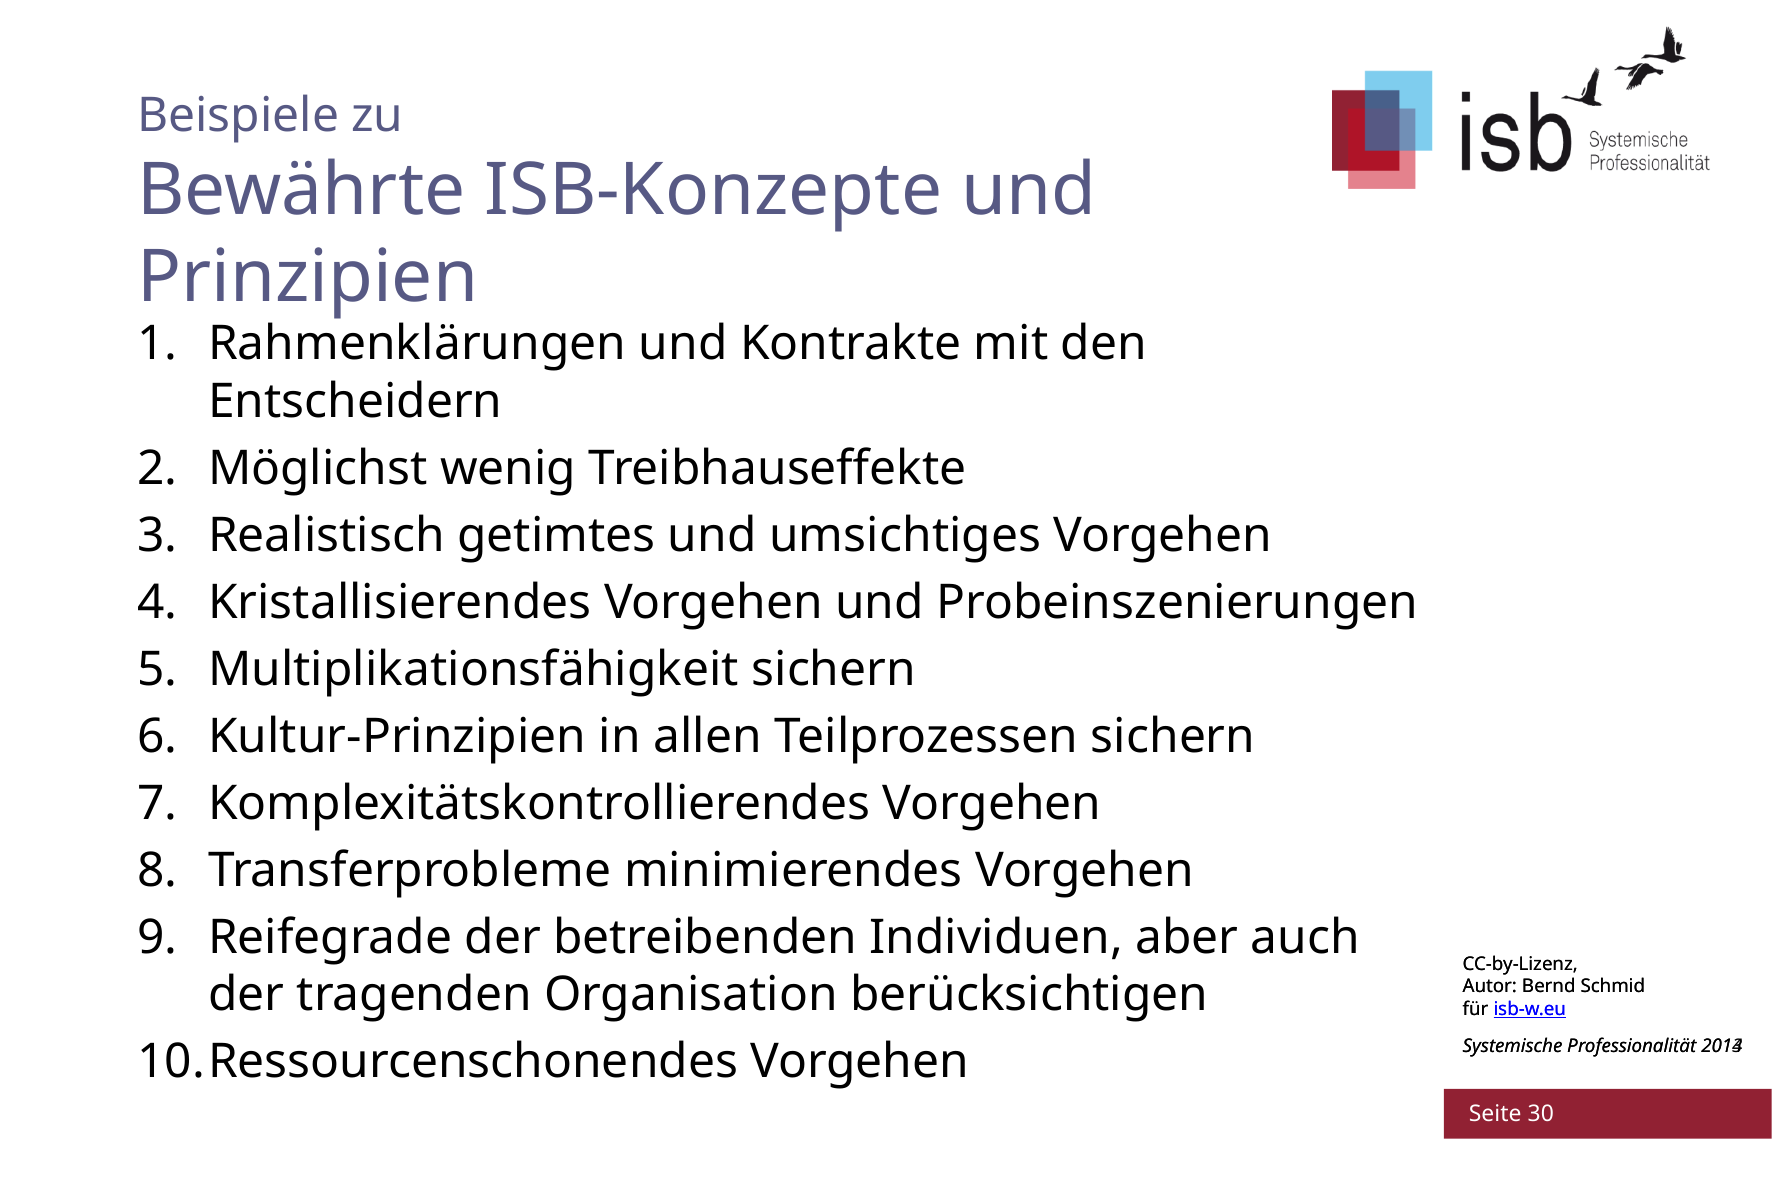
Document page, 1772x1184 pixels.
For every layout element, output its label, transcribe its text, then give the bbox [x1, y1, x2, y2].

text_box CC-by-Lizenz, Autor: Bernd Schmid für isb-w.eu Systemische Professionalität 2013 [1443, 762, 1772, 1184]
picture [1332, 20, 1725, 194]
title Beispiele zu Bewährte ISB-Konzepte und Prinzipien [118, 94, 1444, 260]
list Rahmenklärungen und Kontrakte mit den Entscheidern Möglichst wenig Treibhauseffekte Realistisch getimtes und umsichtiges Vorgehen Kristallisierendes Vorgehen und Probeinszenierungen Multiplikationsfähigkeit sichern Kultur-Prinzipien in allen Teilprozessen sichern Komplexitätskontrollierendes Vorgehen Transferprobleme minimierendes Vorgehen Reifegrade der betreibenden Individuen, aber auch der tragenden Organisation berücksichtigen Ressourcenschonendes Vorgehen [118, 260, 1444, 1139]
